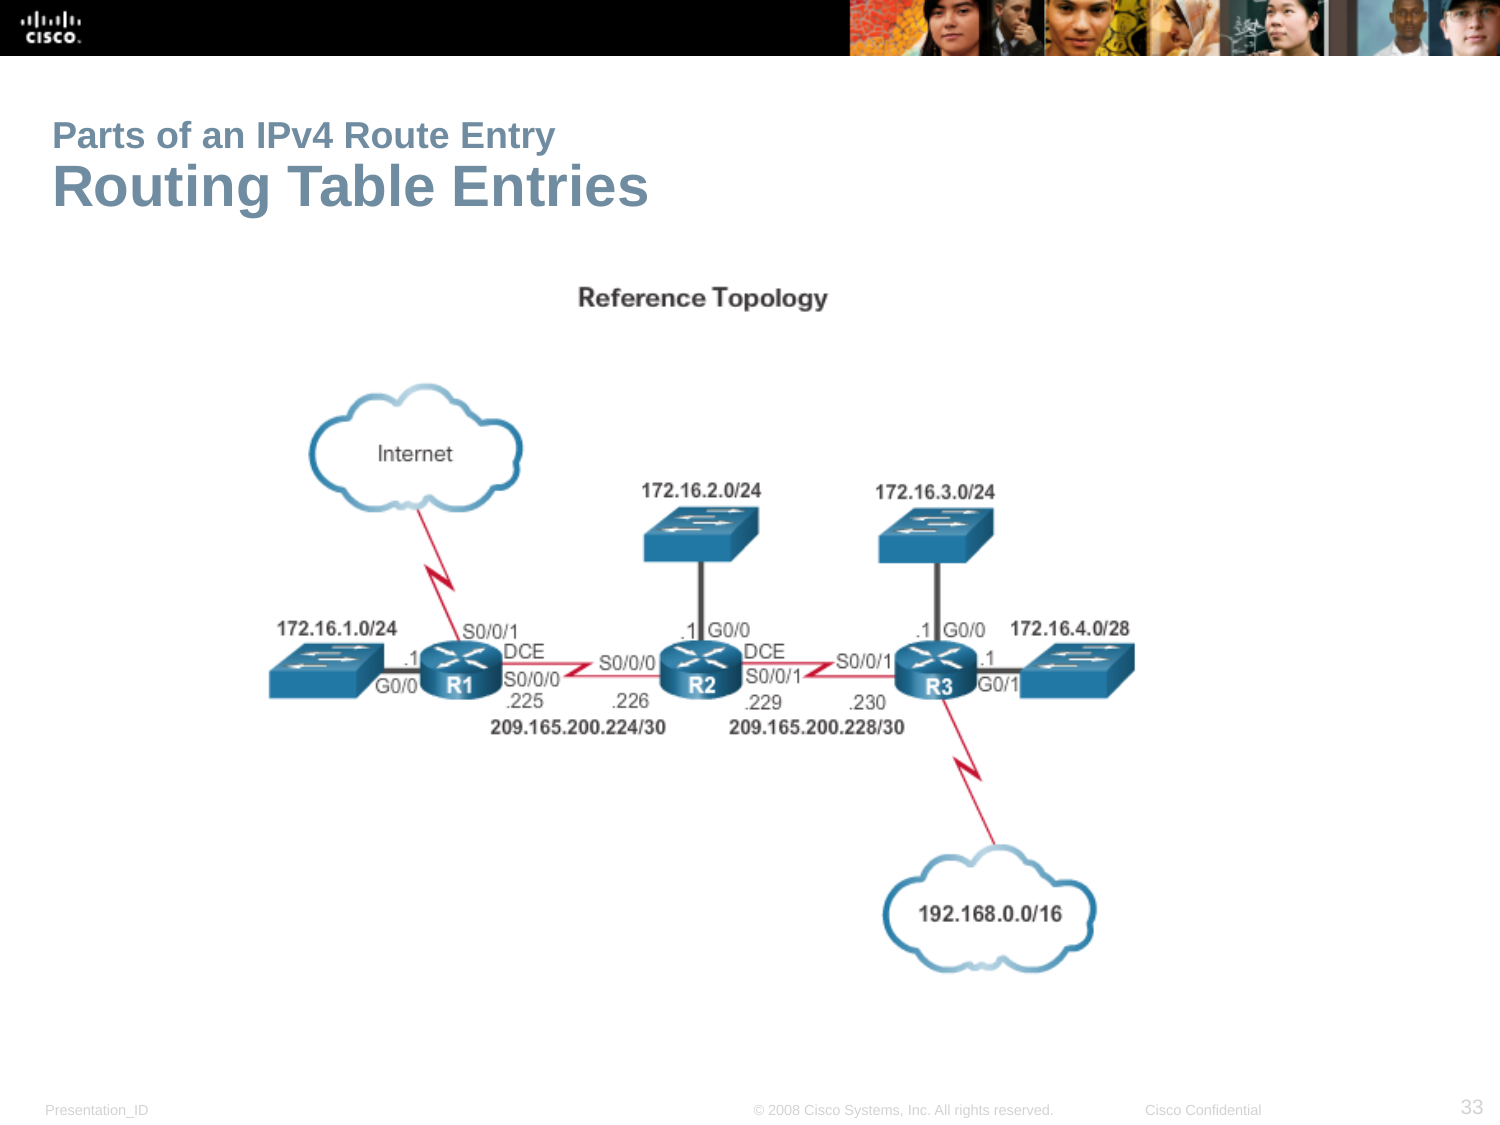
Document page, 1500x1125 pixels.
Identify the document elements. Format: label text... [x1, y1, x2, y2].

picture [0, 0, 1500, 56]
title Parts of an IPv4 Route Entry Routing Table Entries [38, 80, 1426, 227]
picture [261, 278, 1196, 992]
